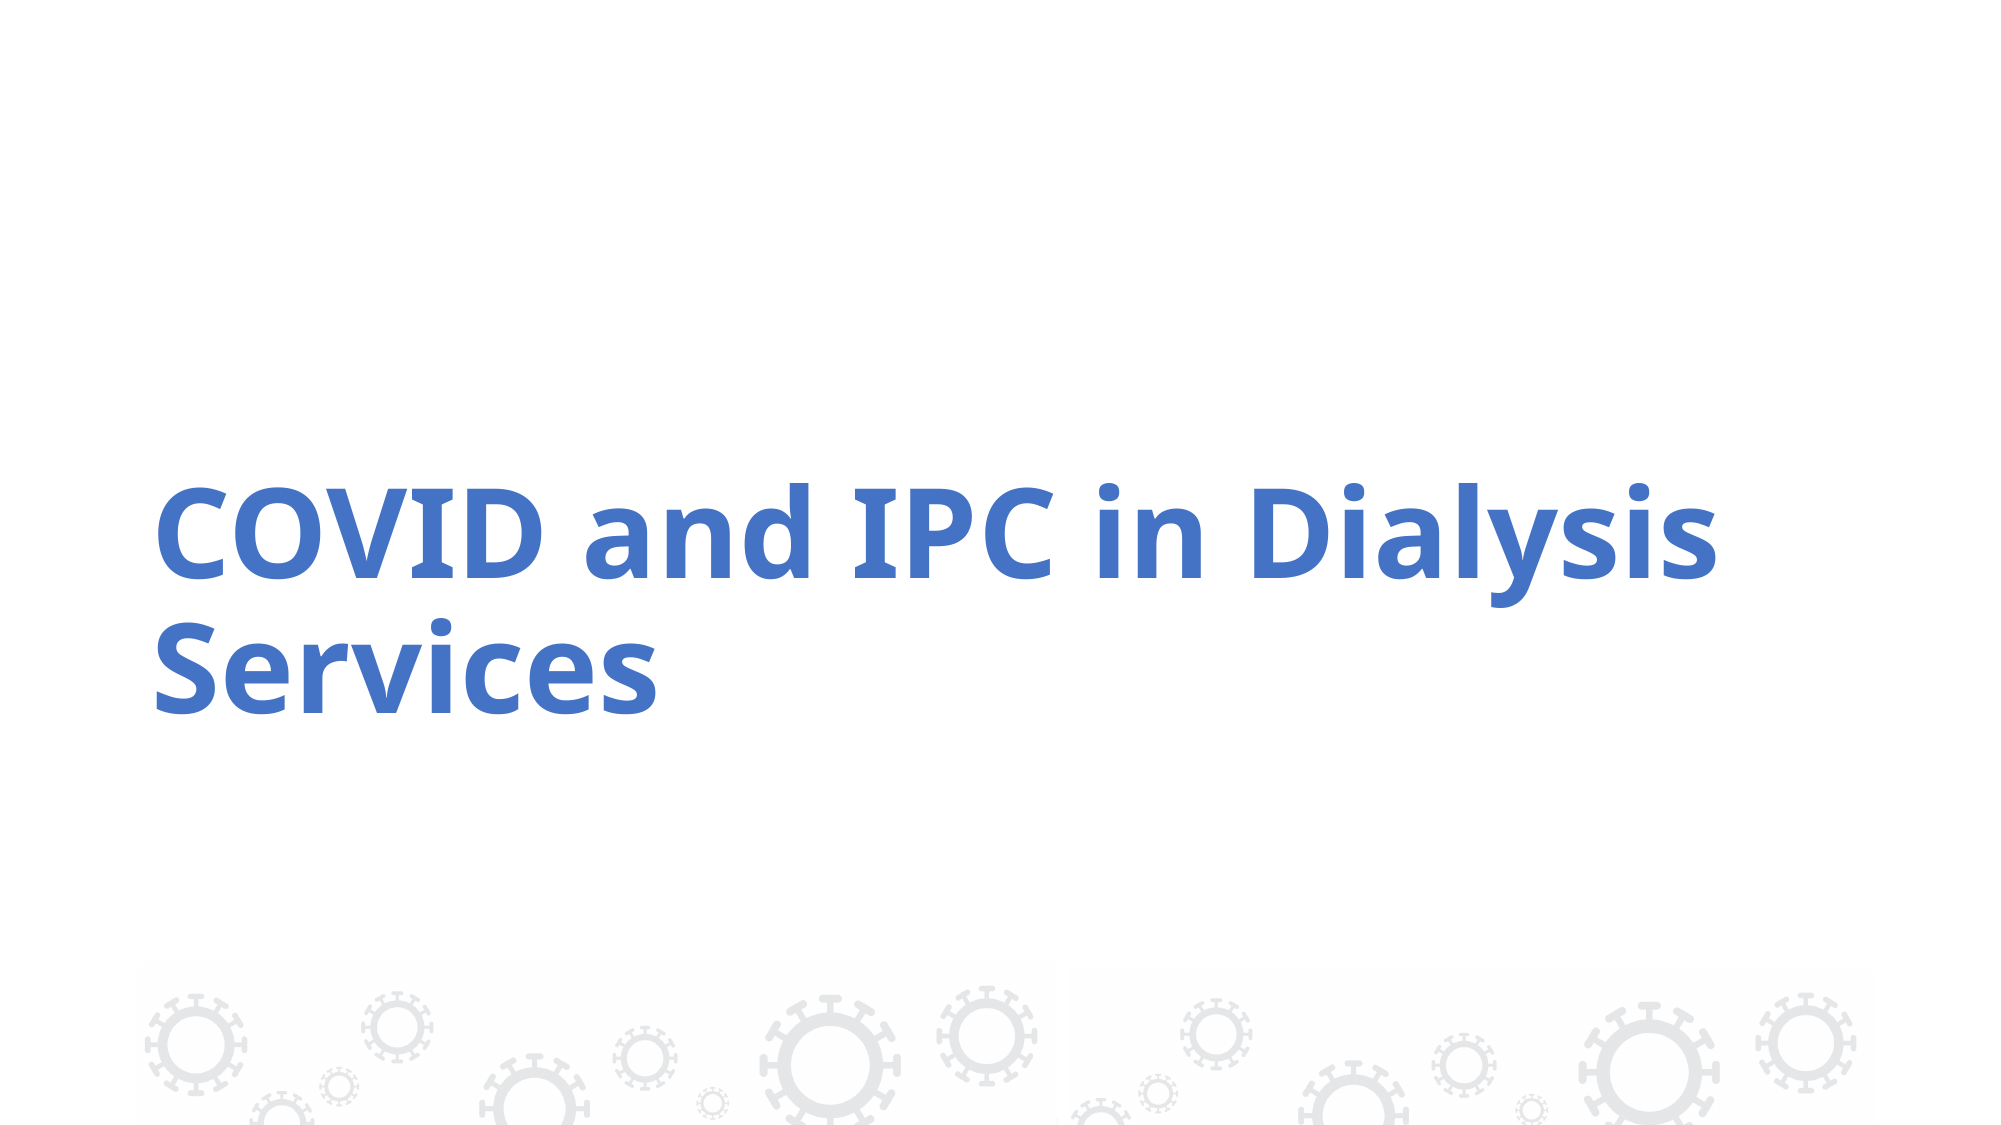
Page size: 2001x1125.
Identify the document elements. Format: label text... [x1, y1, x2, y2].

picture [1068, 969, 1876, 1125]
picture [137, 961, 1058, 1125]
title COVID and IPC in Dialysis Services [136, 280, 1862, 749]
